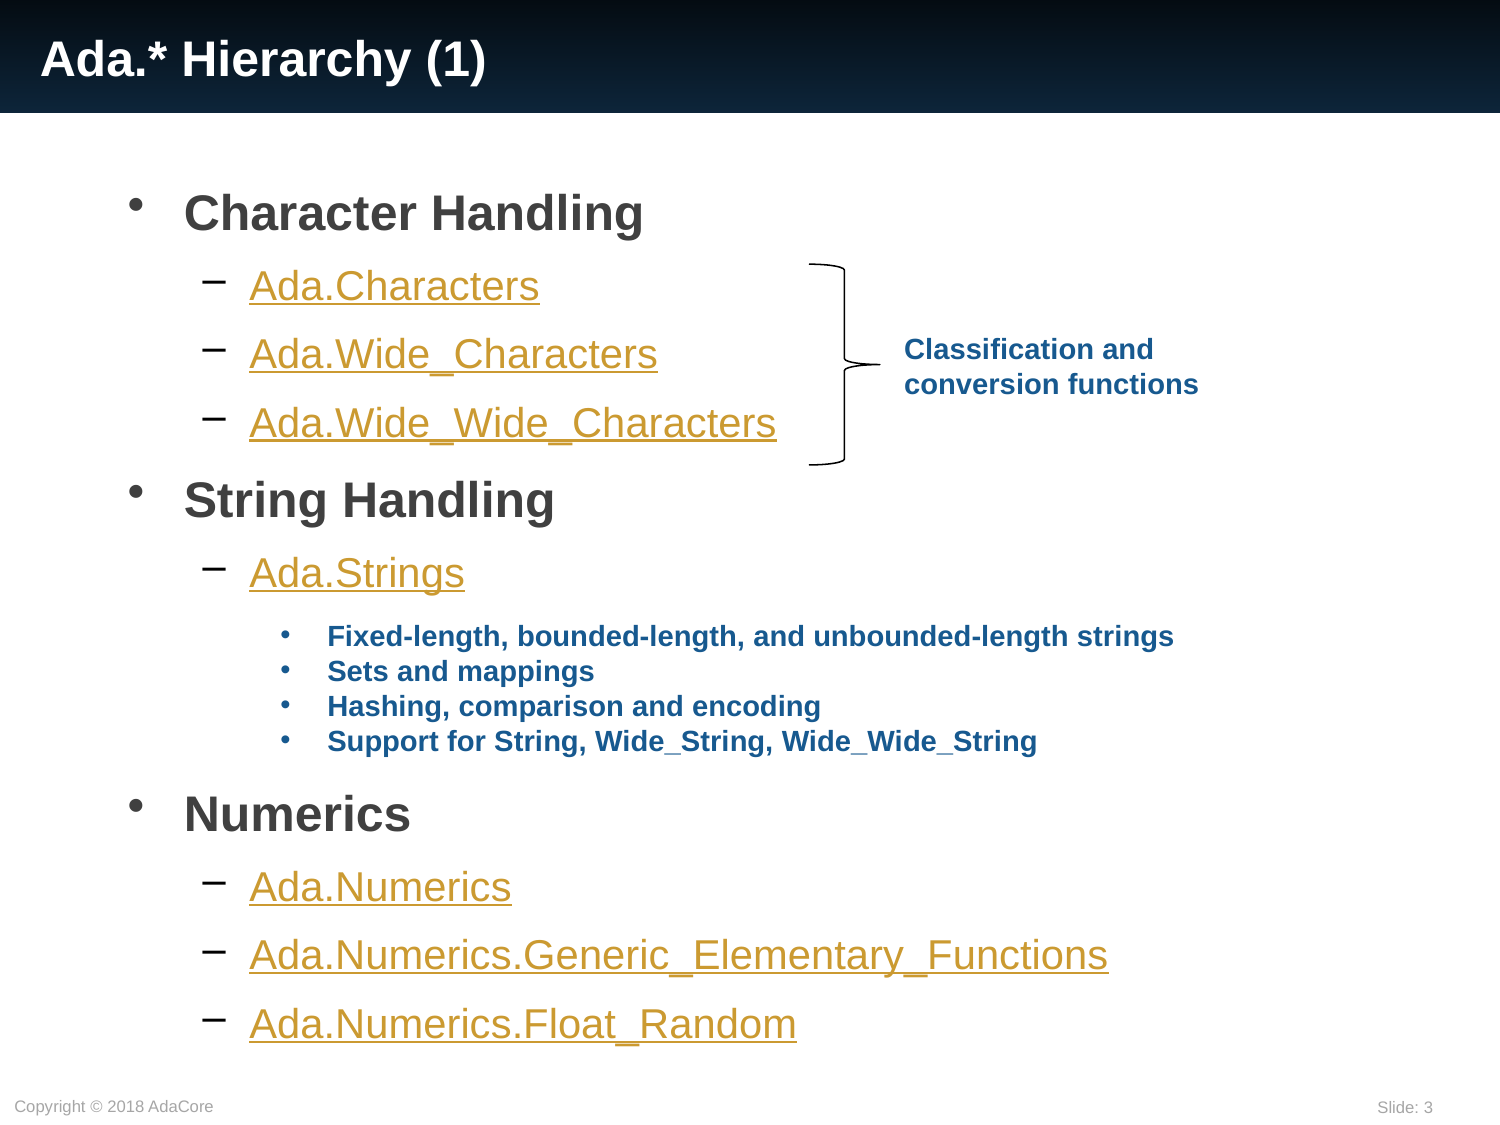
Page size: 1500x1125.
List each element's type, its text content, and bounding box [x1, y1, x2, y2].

text_box [808, 264, 880, 465]
list Character Handling Ada.Characters Ada.Wide_Characters Ada.Wide_Wide_Characters String Handling Ada.Strings Numerics Ada.Numerics Ada.Numerics.Generic_Elementary_Functions Ada.Numerics.Float_Random [112, 160, 1400, 1036]
text_box Fixed-length, bounded-length, and unbounded-length strings Sets and mappings Hashing, comparison and encoding Support for String, Wide_String, Wide_Wide_String [265, 609, 1294, 765]
text_box Classification and conversion functions [889, 323, 1223, 408]
title Ada.* Hierarchy (1) [24, 12, 1338, 100]
